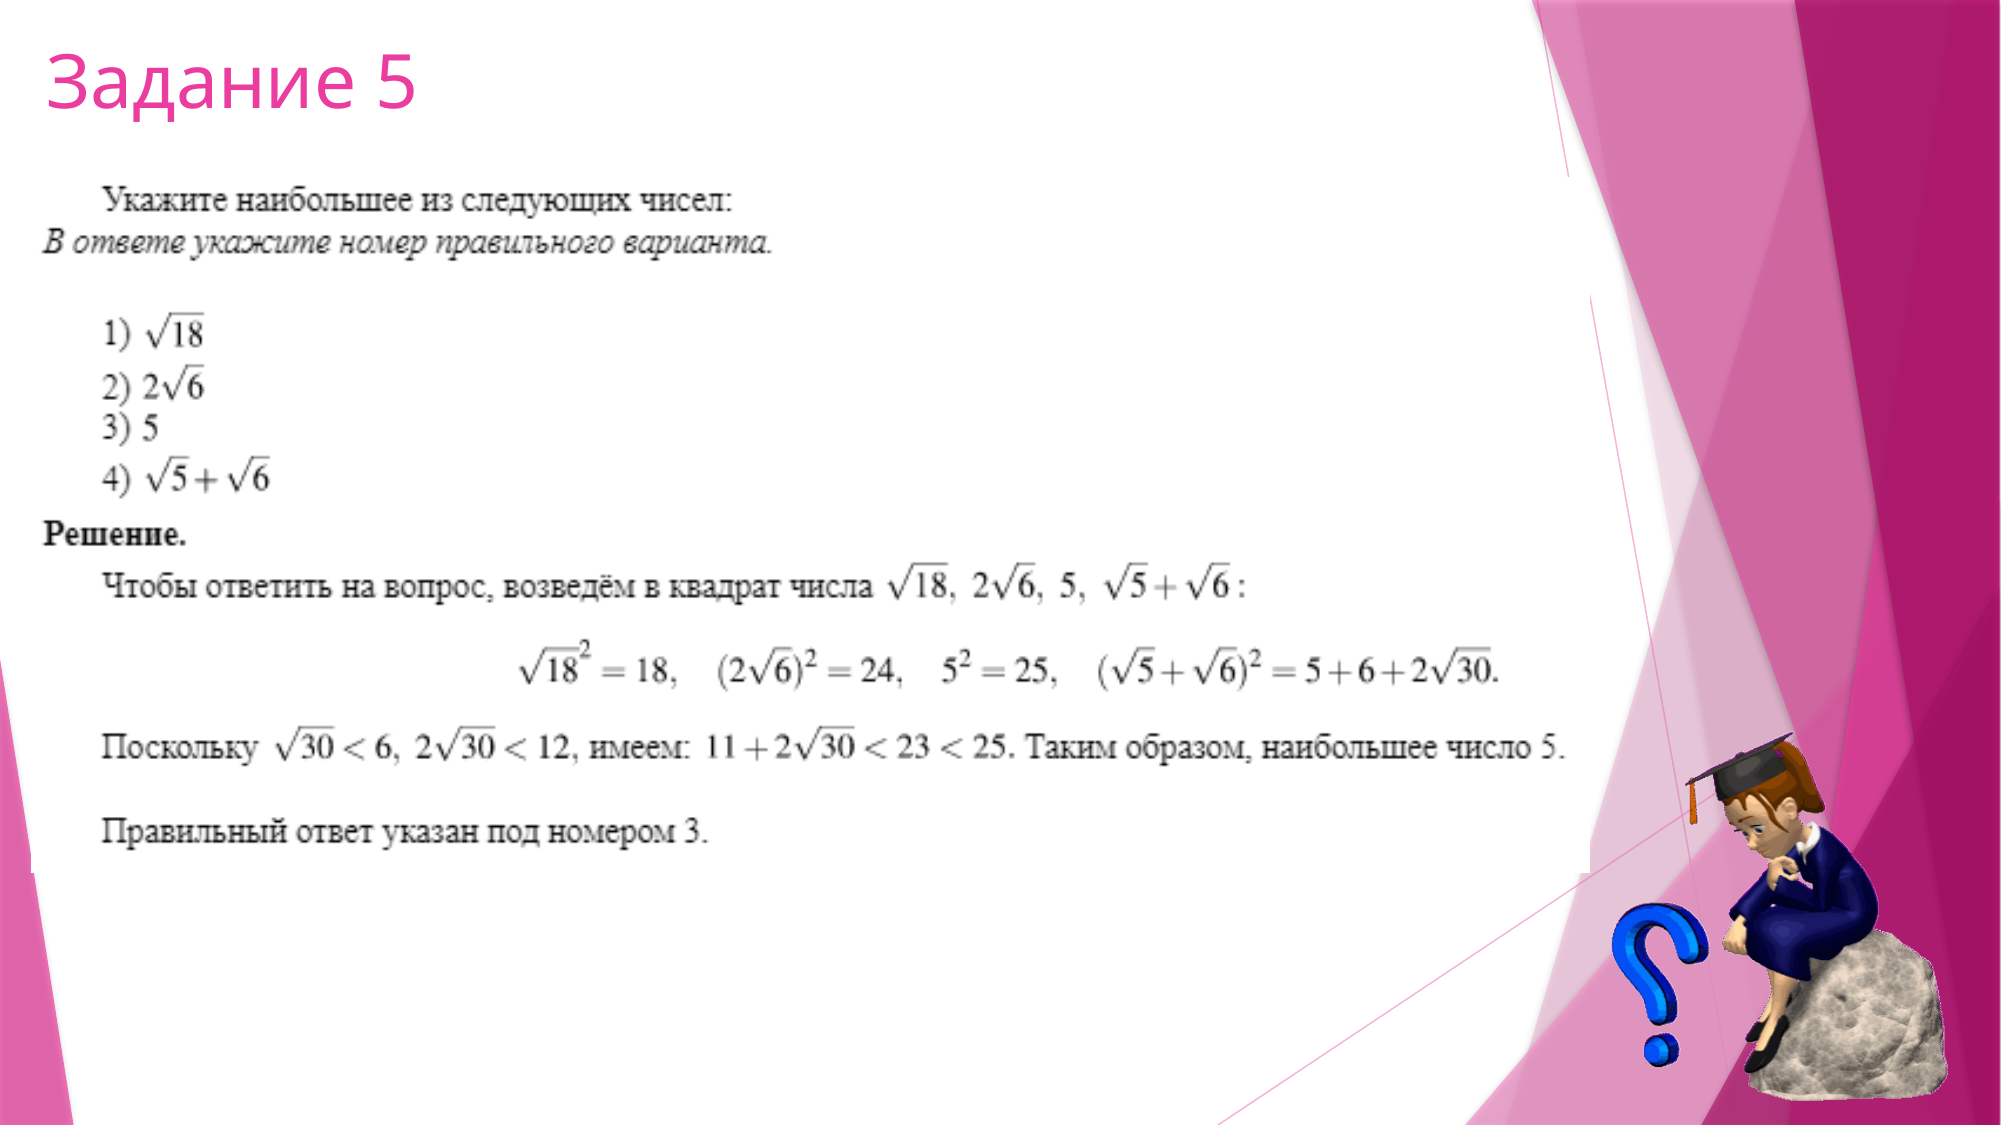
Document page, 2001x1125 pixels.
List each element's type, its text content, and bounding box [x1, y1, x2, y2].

picture [1585, 719, 1961, 1111]
title Задание 5 [31, 26, 1442, 176]
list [31, 176, 1591, 873]
